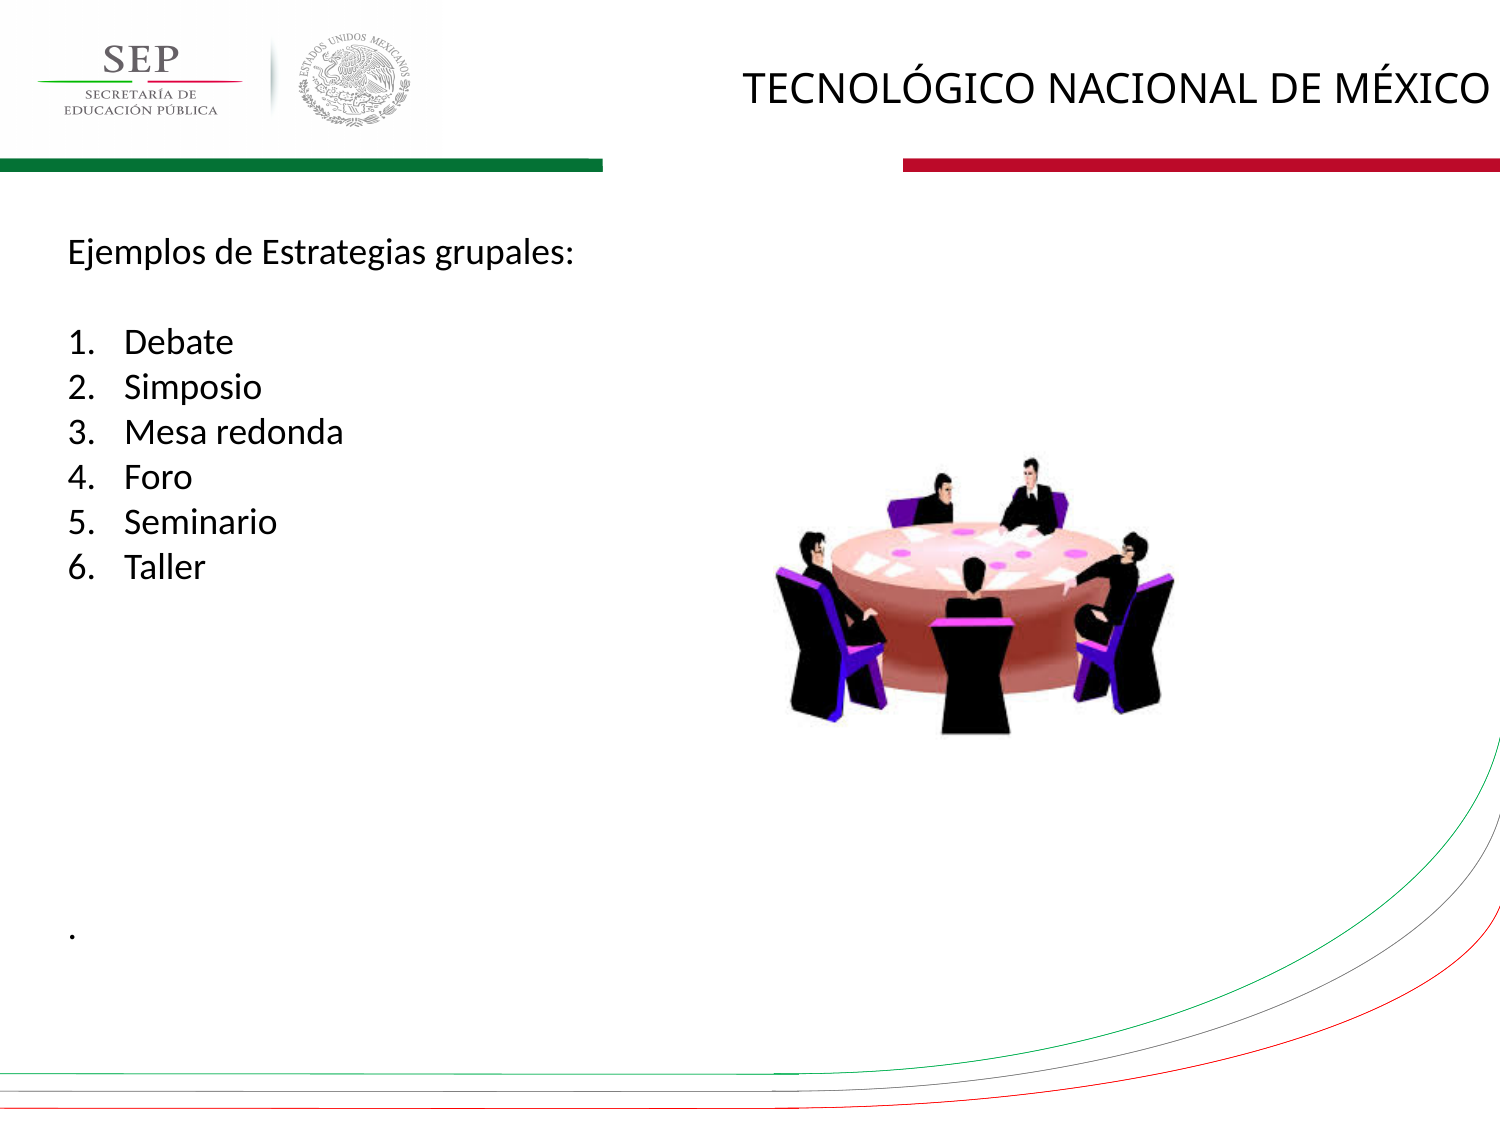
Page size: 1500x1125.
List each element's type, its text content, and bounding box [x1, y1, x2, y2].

text_box Ejemplos de Estrategias grupales: Debate Simposio Mesa redonda Foro Seminario Taller . [53, 219, 1353, 955]
picture [0, 0, 443, 158]
picture [773, 439, 1179, 743]
